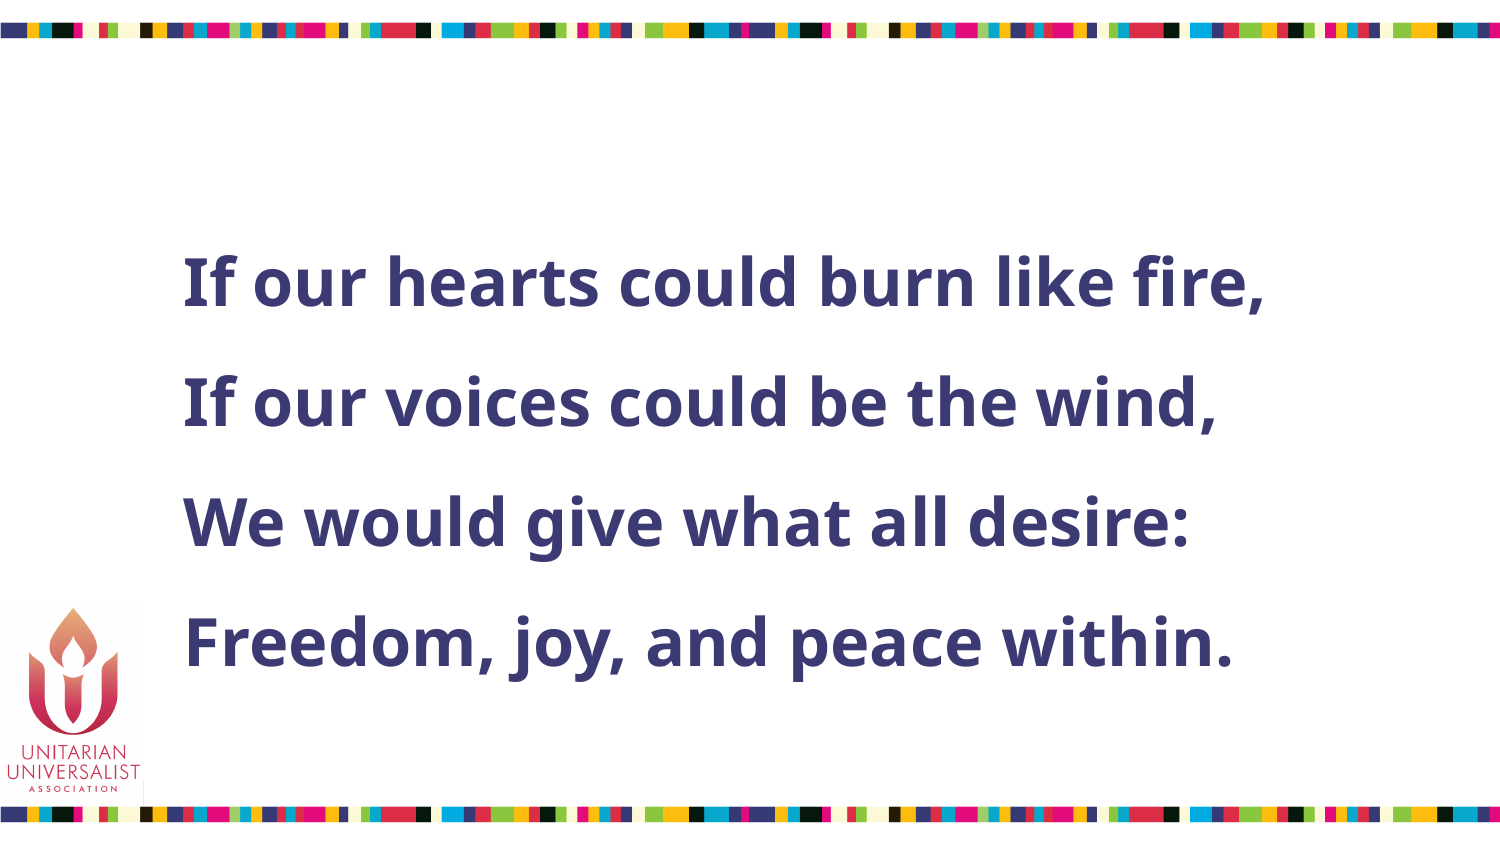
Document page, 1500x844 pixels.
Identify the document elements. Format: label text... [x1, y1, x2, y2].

text_box If our hearts could burn like fire, If our voices could be the wind, We would give what all desire: Freedom, joy, and peace within. [168, 184, 1421, 695]
picture [0, 22, 1500, 40]
picture [0, 600, 1500, 824]
